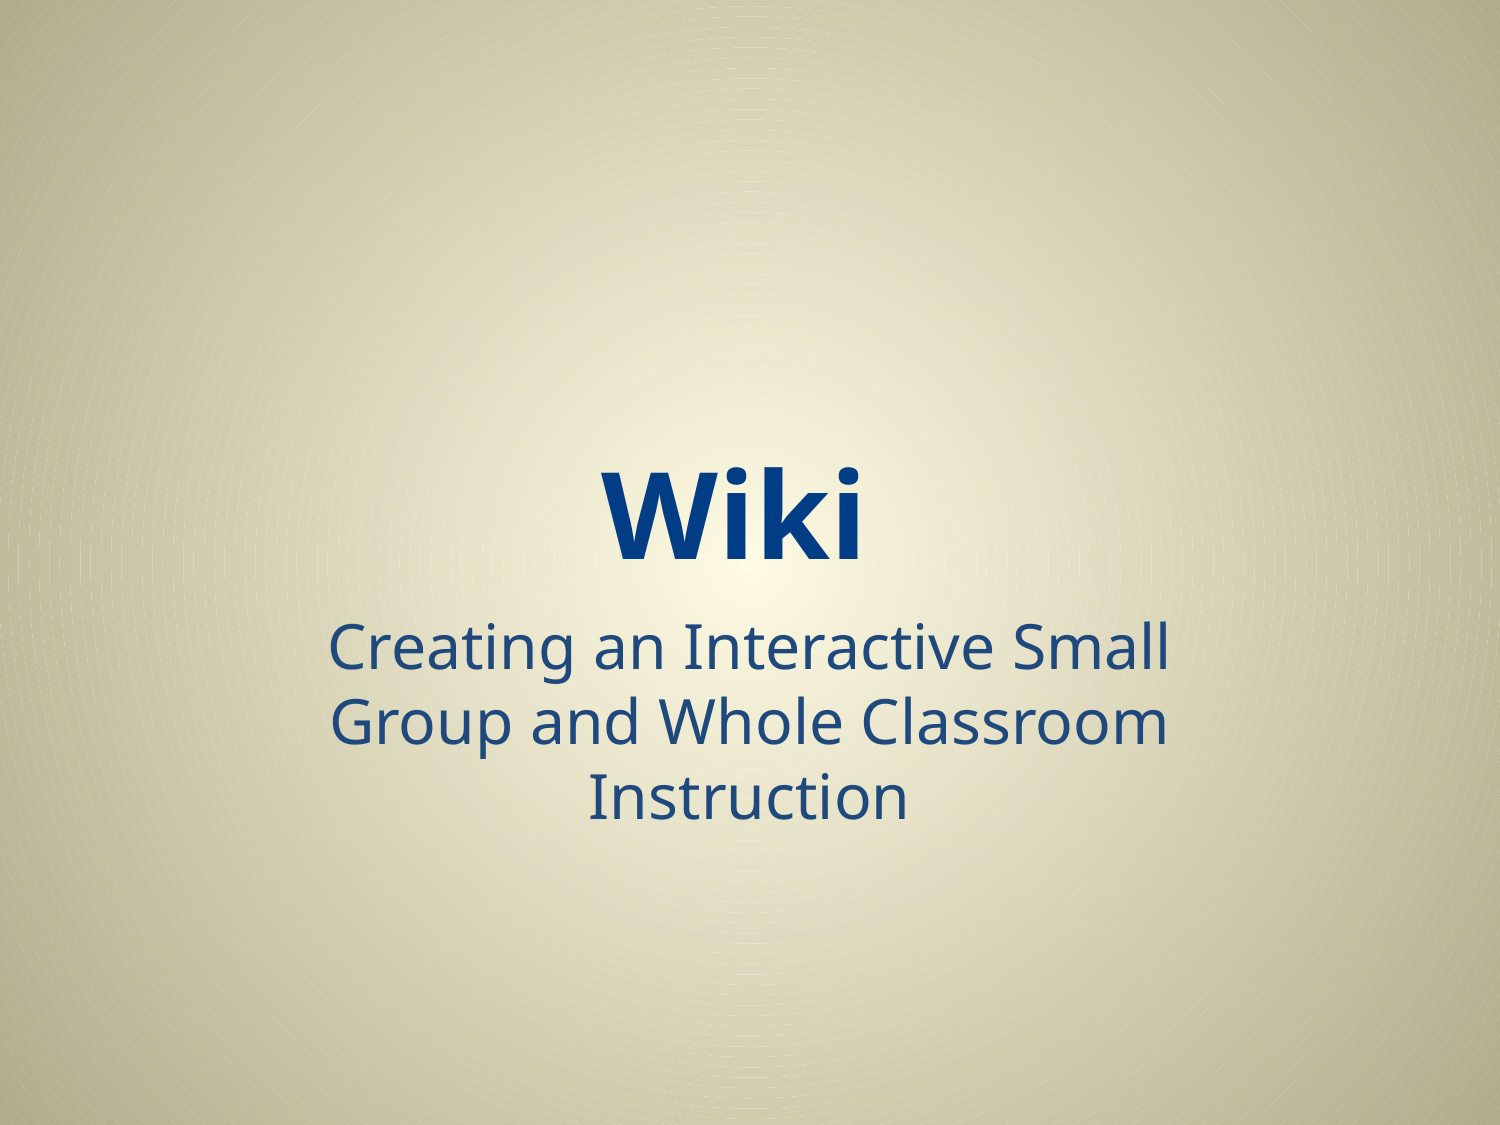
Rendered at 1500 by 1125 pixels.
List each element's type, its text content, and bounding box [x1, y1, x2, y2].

title Wiki [112, 162, 1388, 591]
subtitle Creating an Interactive Small Group and Whole Classroom Instruction [225, 600, 1275, 923]
